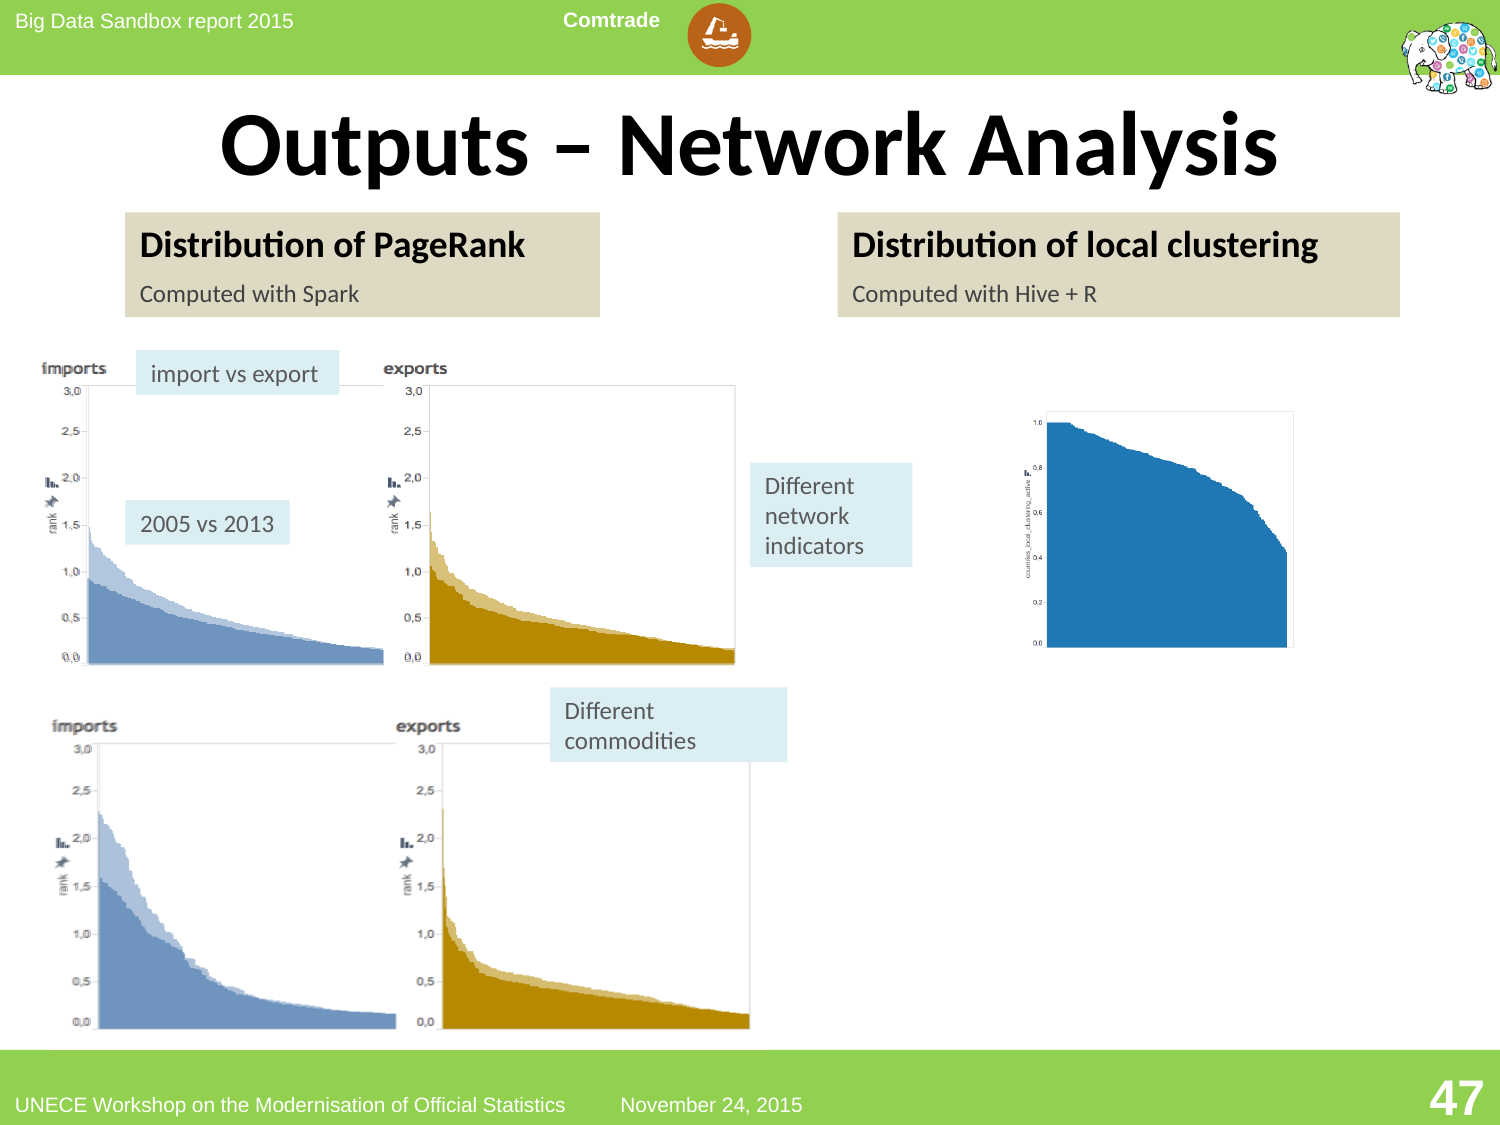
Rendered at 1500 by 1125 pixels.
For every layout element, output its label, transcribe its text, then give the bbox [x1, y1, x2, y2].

text_box Different commodities [549, 687, 788, 763]
slide_number 47 [1388, 1058, 1500, 1125]
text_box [49, 712, 773, 1051]
picture [687, 3, 752, 45]
text_box Distribution of local clustering Computed with Hive + R [837, 212, 1400, 318]
title Outputs – Network Analysis [75, 45, 1425, 233]
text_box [37, 349, 763, 688]
picture [1012, 399, 1308, 663]
text_box Distribution of PageRank Computed with Spark [125, 212, 600, 318]
picture [1388, 15, 1500, 96]
text_box Different network indicators [766, 462, 913, 568]
